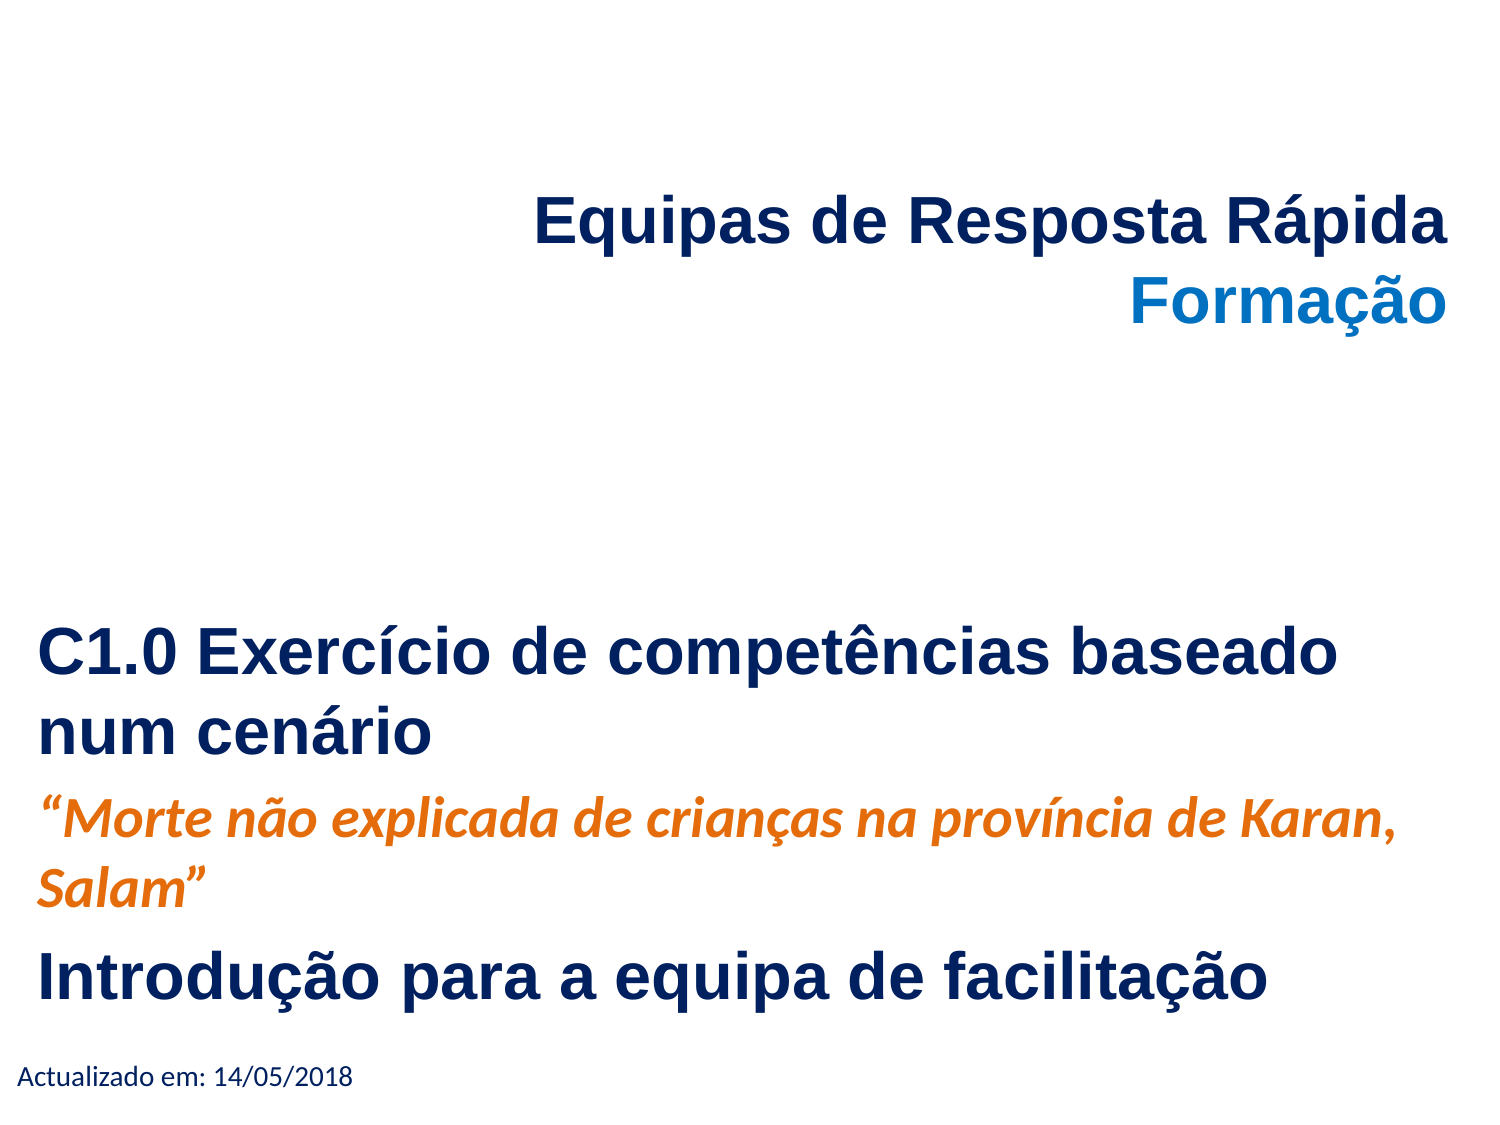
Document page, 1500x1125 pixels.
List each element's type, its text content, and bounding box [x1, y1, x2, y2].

subtitle C1.0 Exercício de competências baseado num cenário “Morte não explicada de crianças na província de Karan, Salam” Introdução para a equipa de facilitação [22, 600, 1498, 888]
text_box Actualizado em: 14/05/2018 [2, 1049, 369, 1100]
text_box Equipas de Resposta Rápida Formação [430, 113, 1463, 401]
